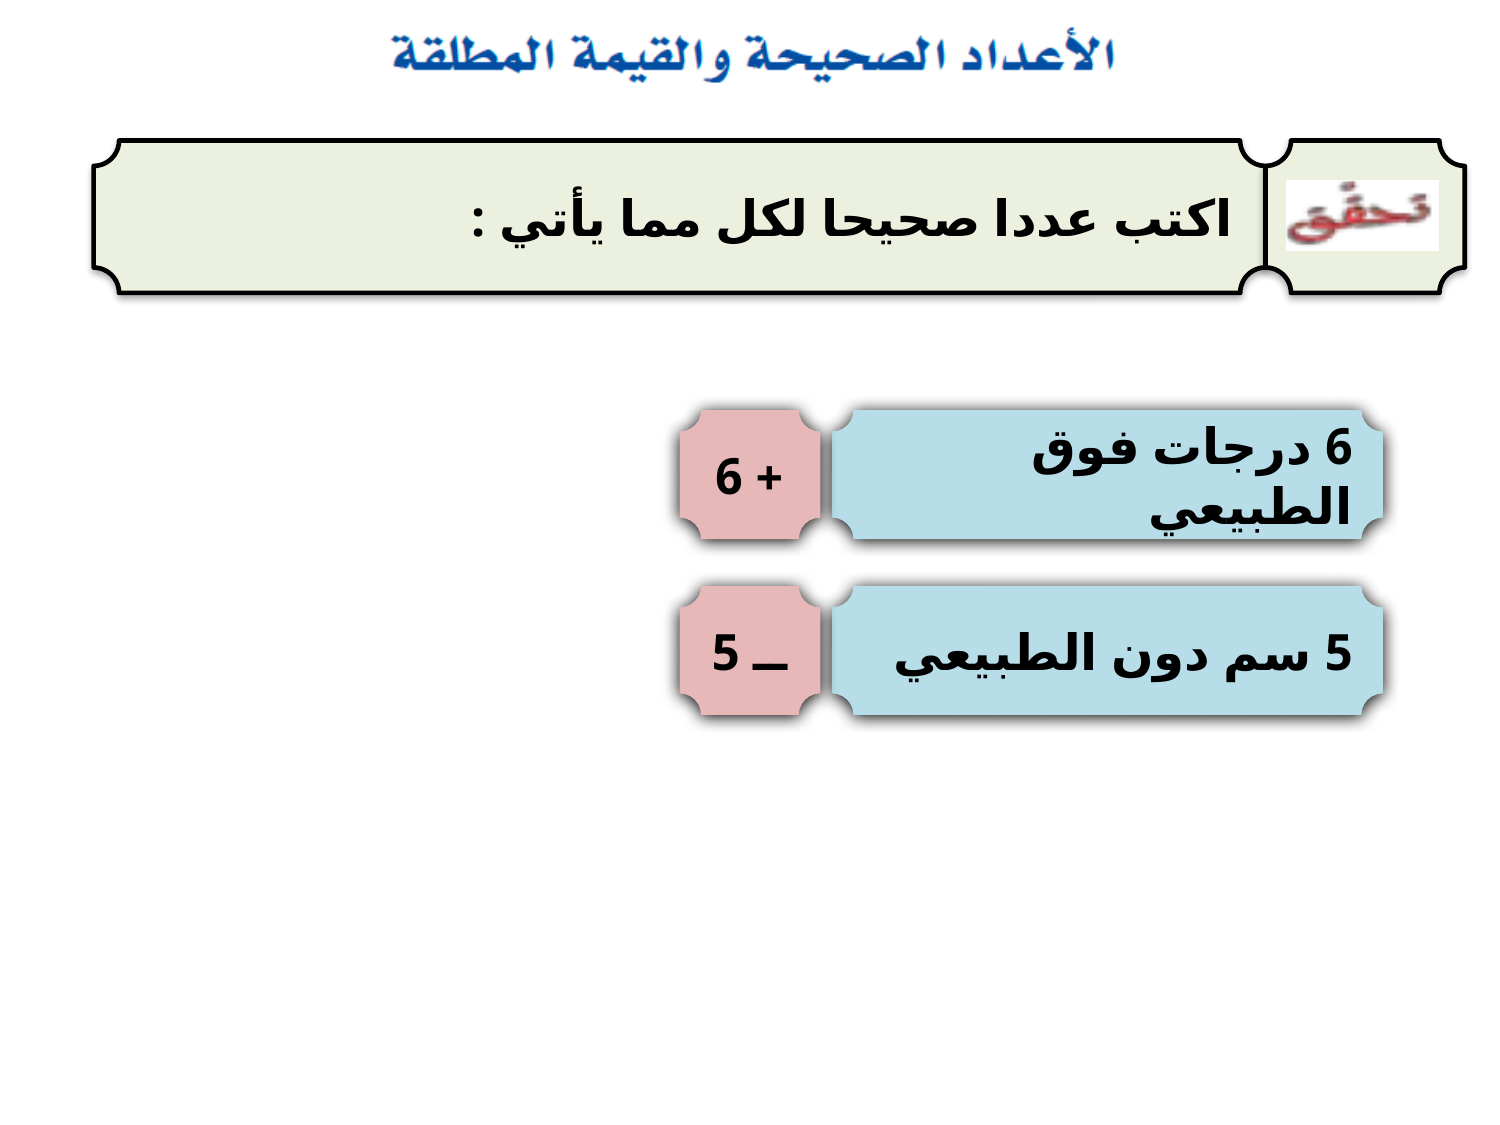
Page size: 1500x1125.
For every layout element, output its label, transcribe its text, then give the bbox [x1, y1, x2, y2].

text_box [93, 140, 1466, 294]
text_box 5 سم دون الطبيعي [834, 583, 1385, 717]
text_box 6 درجات فوق الطبيعي [834, 407, 1385, 542]
text_box + 6 [677, 407, 823, 542]
text_box ــ 5 [677, 583, 823, 717]
picture [384, 23, 1116, 87]
